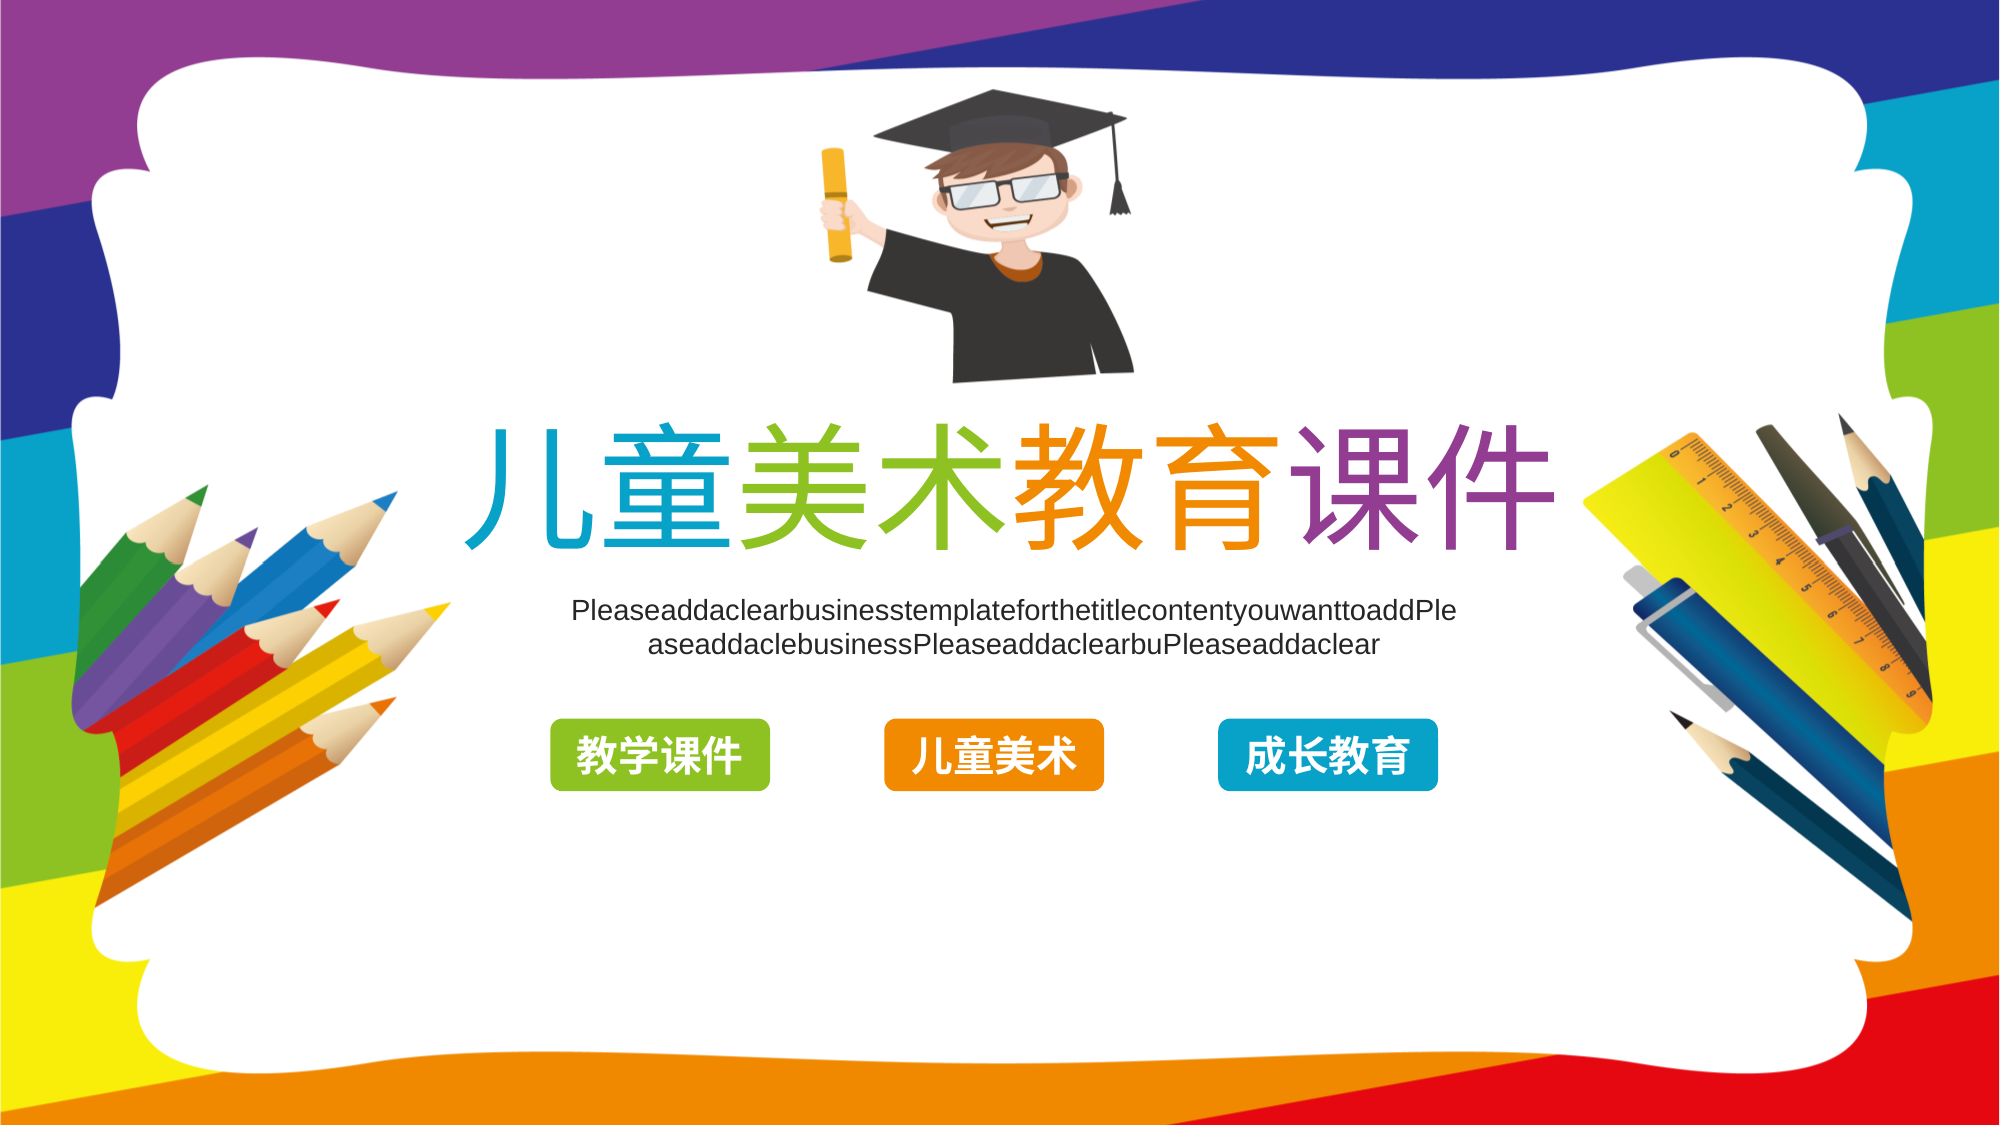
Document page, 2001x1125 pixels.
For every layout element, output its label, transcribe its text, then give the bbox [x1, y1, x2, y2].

text_box PleaseaddaclearbusinesstemplateforthetitlecontentyouwanttoaddPleaseaddaclebusinessPleaseaddaclearbuPleaseaddaclear [550, 583, 1480, 669]
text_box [550, 718, 771, 792]
picture [0, 0, 2000, 1125]
text_box 儿童美术教育课件 [446, 394, 1590, 575]
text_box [884, 718, 1105, 792]
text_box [1218, 718, 1439, 792]
